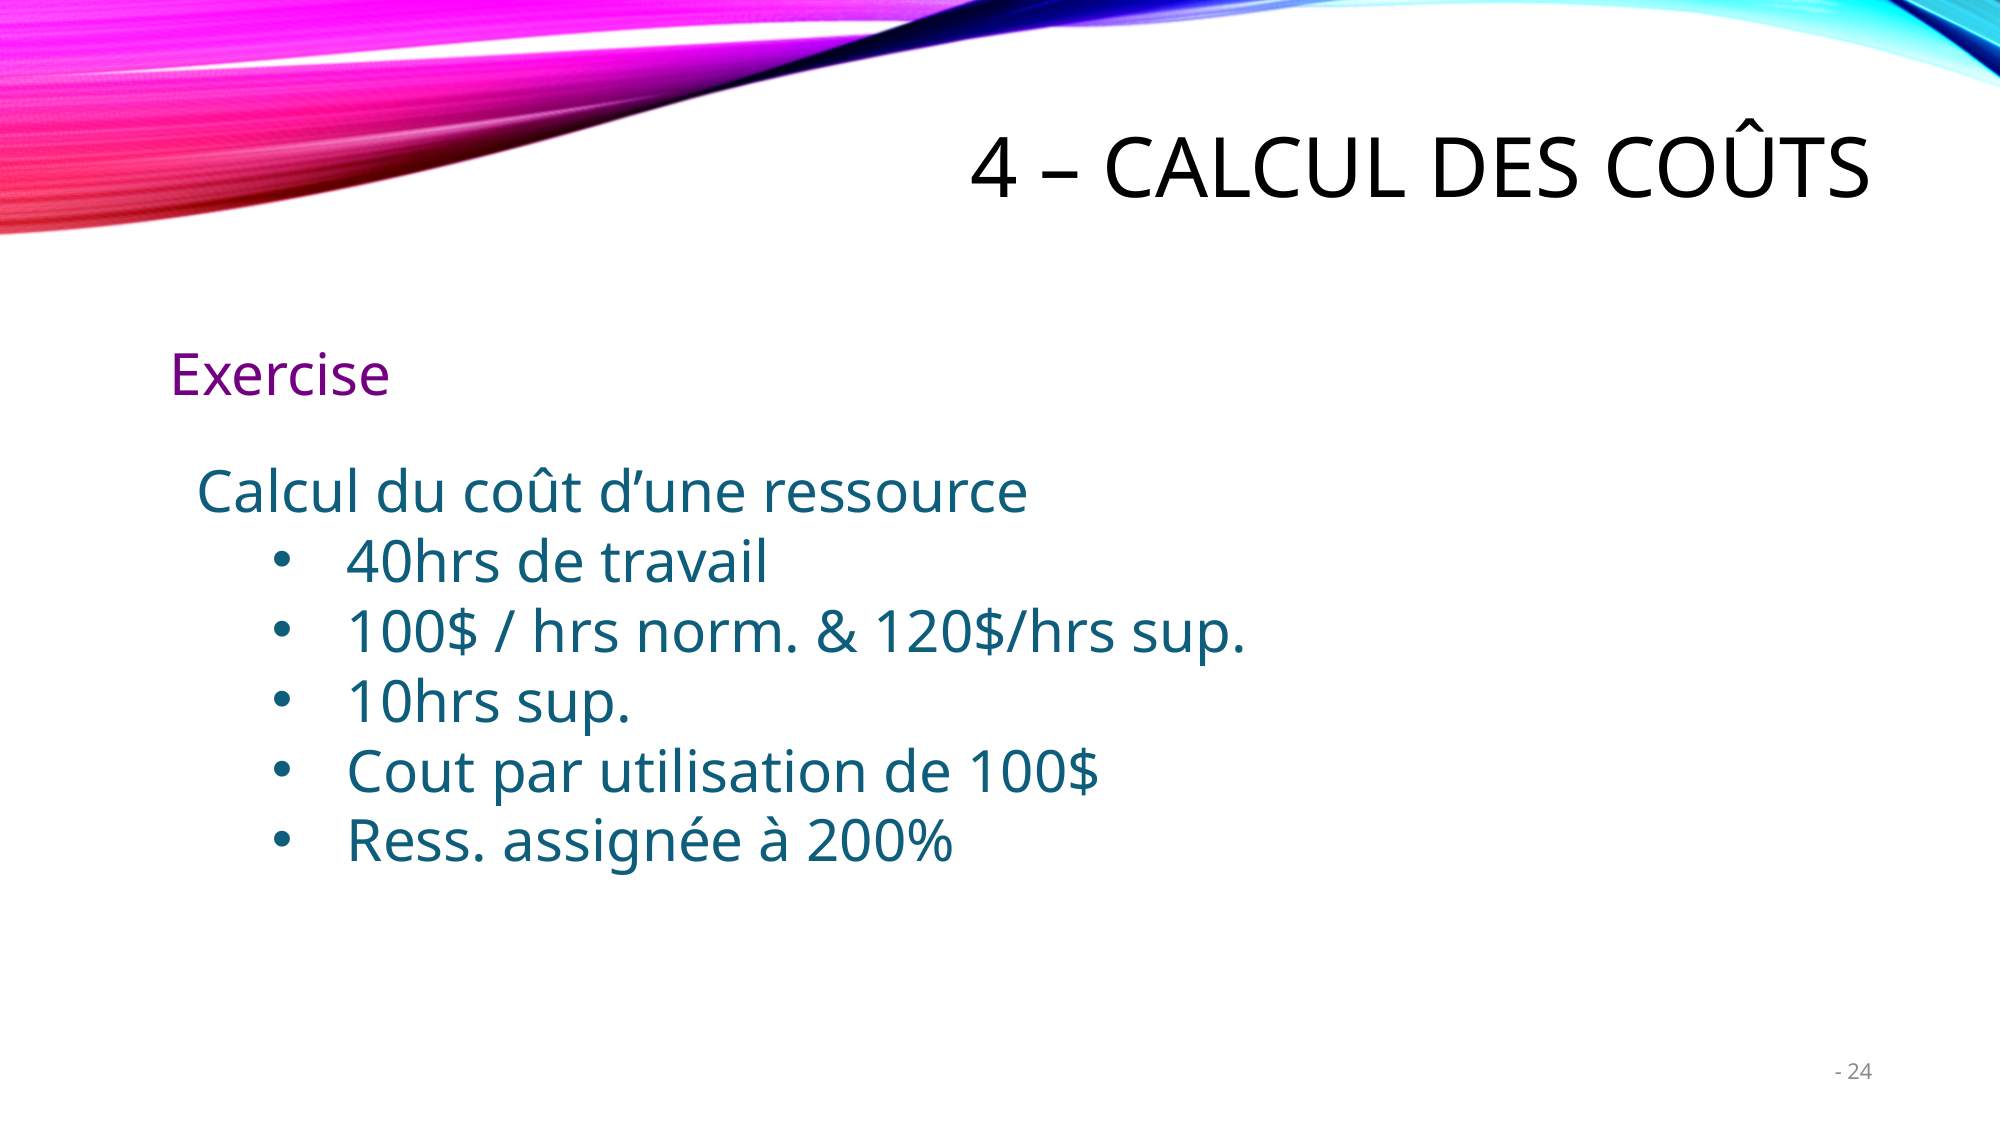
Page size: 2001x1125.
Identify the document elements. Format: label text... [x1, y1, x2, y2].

slide_number 24 [1808, 1042, 1888, 1103]
title 4 – Calcul des coûts [638, 64, 1888, 277]
text_box Exercise [154, 259, 1841, 415]
text_box Calcul du coût d’une ressource 40hrs de travail 100$ / hrs norm. & 120$/hrs sup. 10hrs sup. Cout par utilisation de 100$ Ress. assignée à 200% [182, 446, 1604, 881]
picture [1890, 0, 2000, 75]
picture [1910, 0, 2000, 45]
picture [0, 0, 2000, 237]
